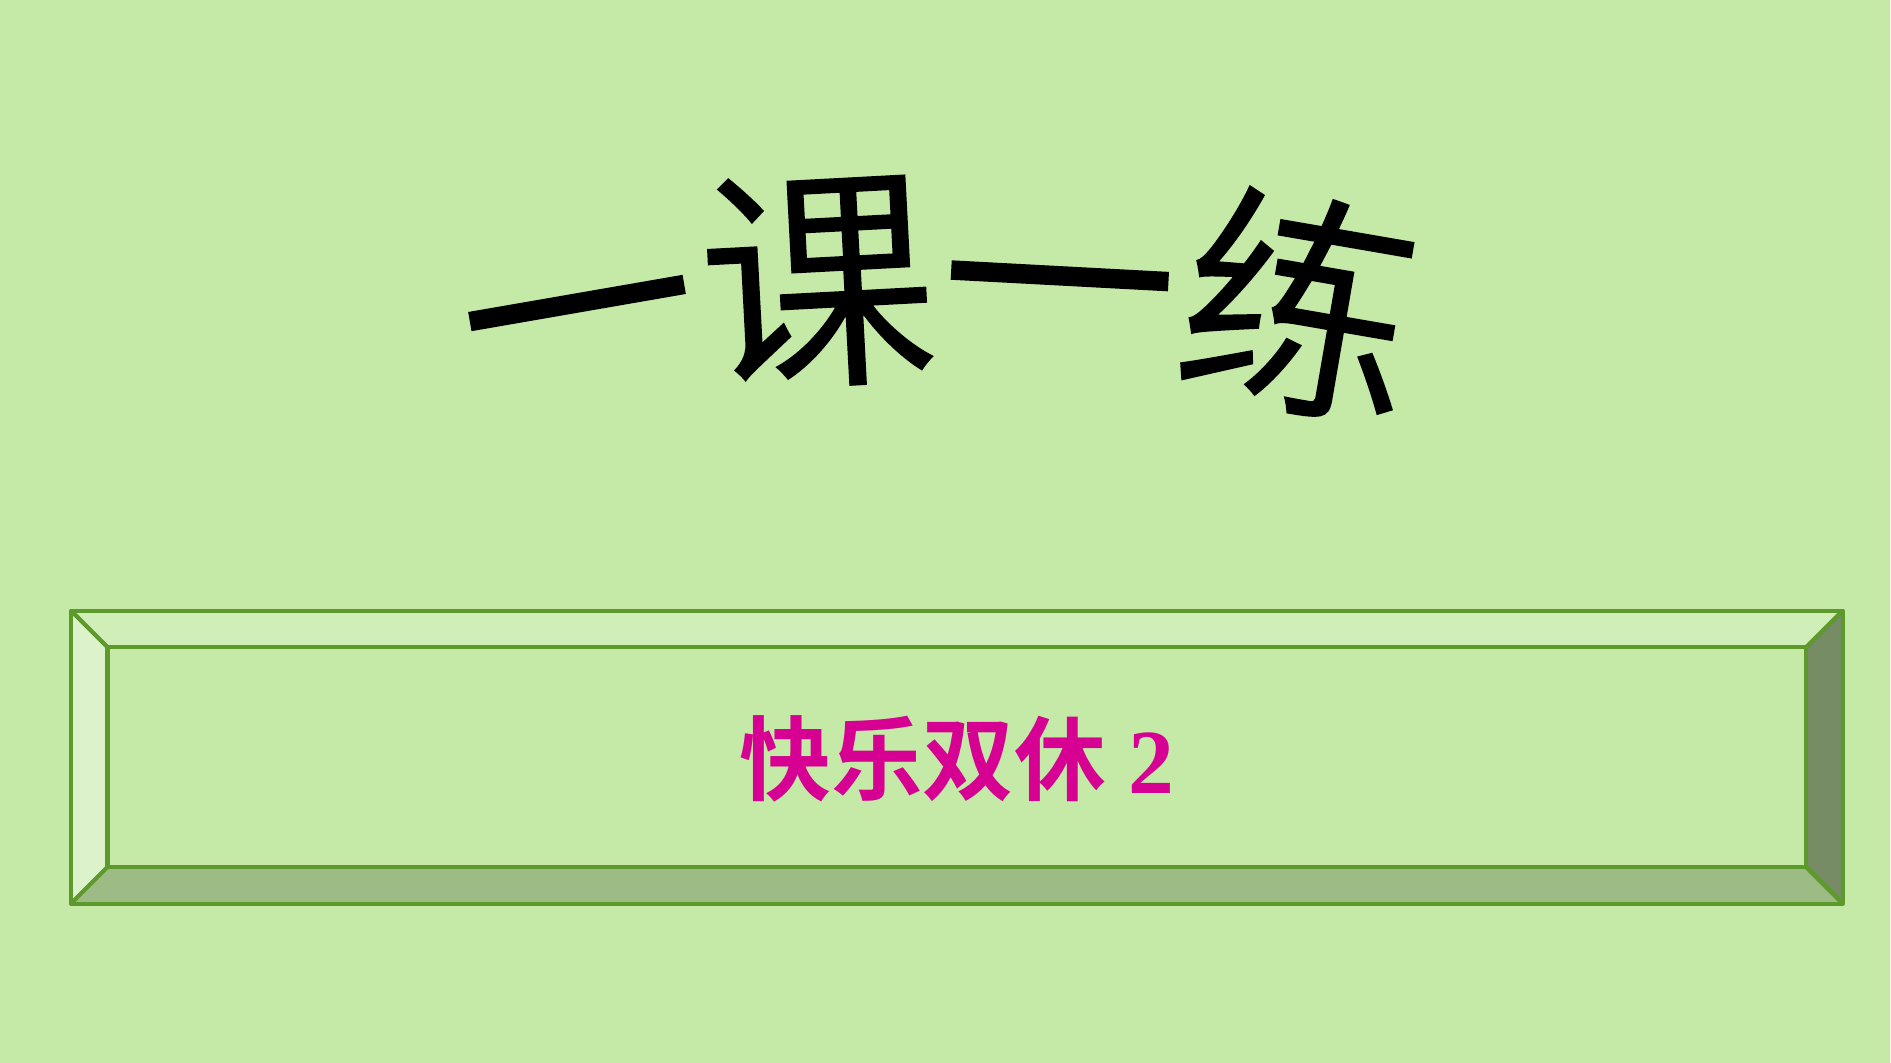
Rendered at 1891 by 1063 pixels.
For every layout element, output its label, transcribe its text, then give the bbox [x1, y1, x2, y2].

text_box 快乐双休2 [69, 609, 1845, 906]
